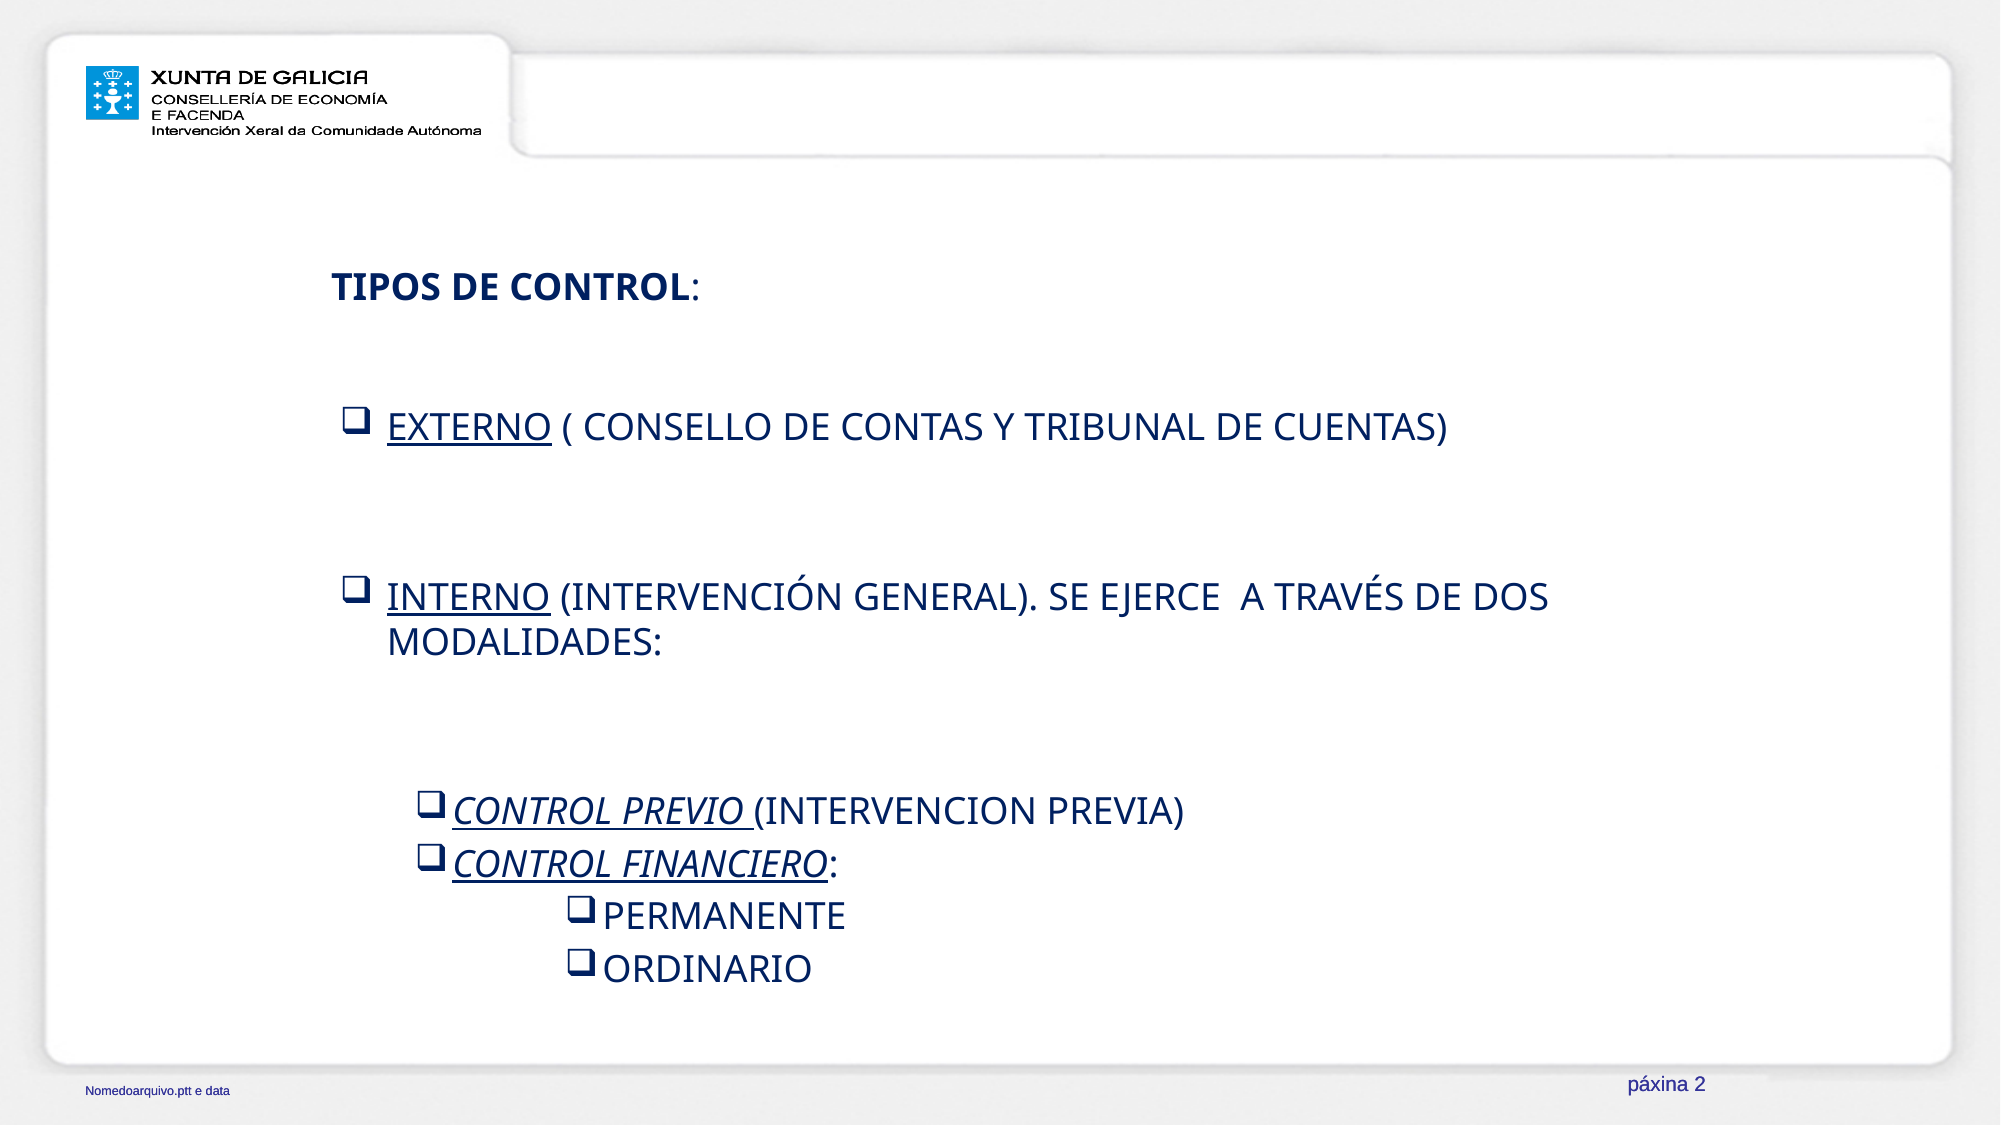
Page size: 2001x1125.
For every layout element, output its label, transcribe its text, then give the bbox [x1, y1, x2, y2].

text_box páxina 2 [1370, 1063, 1721, 1125]
picture [0, 0, 2001, 1125]
list TIPOS DE CONTROL: EXTERNO ( CONSELLO DE CONTAS Y TRIBUNAL DE CUENTAS) INTERNO (INTERVENCIÓN GENERAL). SE EJERCE A TRAVÉS DE DOS MODALIDADES: CONTROL PREVIO (INTERVENCION PREVIA) CONTROL FINANCIERO: PERMANENTE ORDINARIO [249, 220, 1605, 1032]
